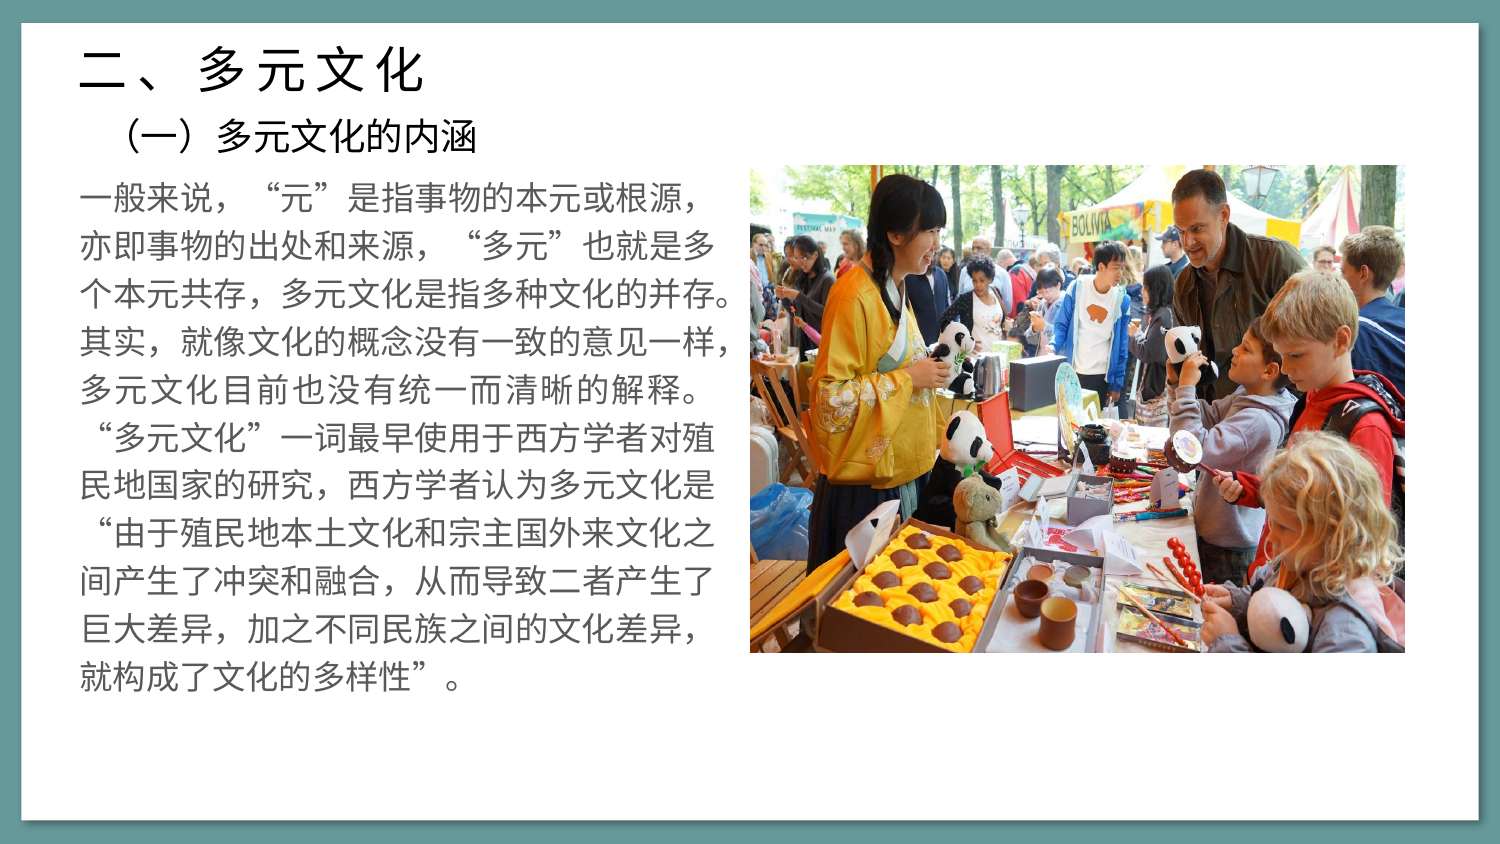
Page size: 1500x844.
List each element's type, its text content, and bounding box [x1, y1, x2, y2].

picture [749, 165, 1405, 653]
text_box （一）多元文化的内涵 [88, 105, 494, 166]
text_box 二、多元文化 [64, 32, 764, 105]
text_box 一般来说，“元”是指事物的本元或根源，亦即事物的出处和来源，“多元”也就是多个本元共存，多元文化是指多种文化的并存。其实，就像文化的概念没有一致的意见一样，多元文化目前也没有统一而清晰的解释。“多元文化”一词最早使用于西方学者对殖民地国家的研究，西方学者认为多元文化是“由于殖民地本土文化和宗主国外来文化之间产生了冲突和融合，从而导致二者产生了巨大差异，加之不同民族之间的文化差异，就构成了文化的多样性”。 [64, 161, 731, 704]
